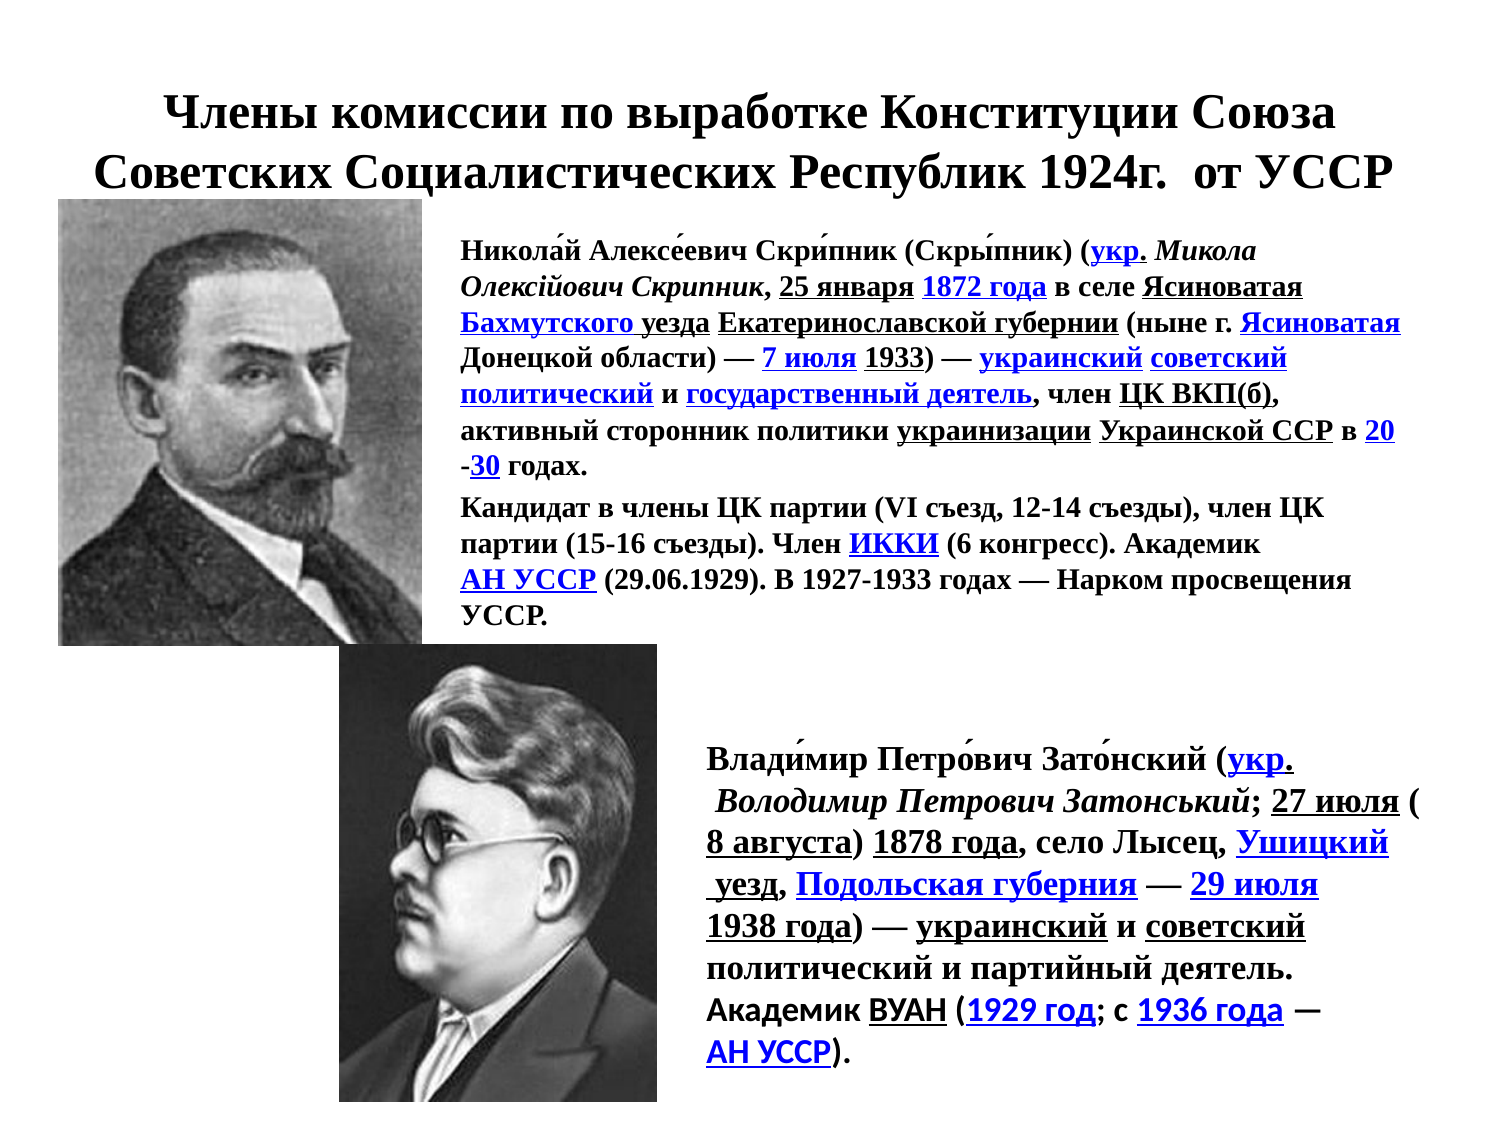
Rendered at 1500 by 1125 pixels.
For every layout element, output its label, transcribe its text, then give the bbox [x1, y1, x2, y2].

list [339, 644, 657, 1102]
list Никола́й Алексе́евич Скри́пник (Скры́пник) (укр. Микола Олексійович Скрипник, 25 января 1872 года в селе Ясиноватая Бахмутского уезда Екатеринославской губернии (ныне г. Ясиноватая Донецкой области) — 7 июля 1933) — украинский советский политический и государственный деятель, член ЦК ВКП(б), активный сторонник политики украинизации Украинской ССР в 20-30 годах. Кандидат в члены ЦК партии (VI съезд, 12-14 съезды), член ЦК партии (15-16 съезды). Член ИККИ (6 конгресс). Академик АН УССР (29.06.1929). В 1927-1933 годах — Нарком просвещения УССР. [445, 222, 1418, 645]
title Члены комиссии по выработке Конституции Союза Советских Социалистических Республик 1924г. от УССР [75, 45, 1425, 233]
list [58, 198, 423, 646]
list Влади́мир Петро́вич Зато́нский (укр. Володимир Петрович Затонський; 27 июля (8 августа) 1878 года, село Лысец, Ушицкий уезд, Подольская губерния — 29 июля 1938 года) — украинский и советский политический и партийный деятель. Академик ВУАН (1929 год; с 1936 года — АН УССР). [691, 726, 1465, 1079]
